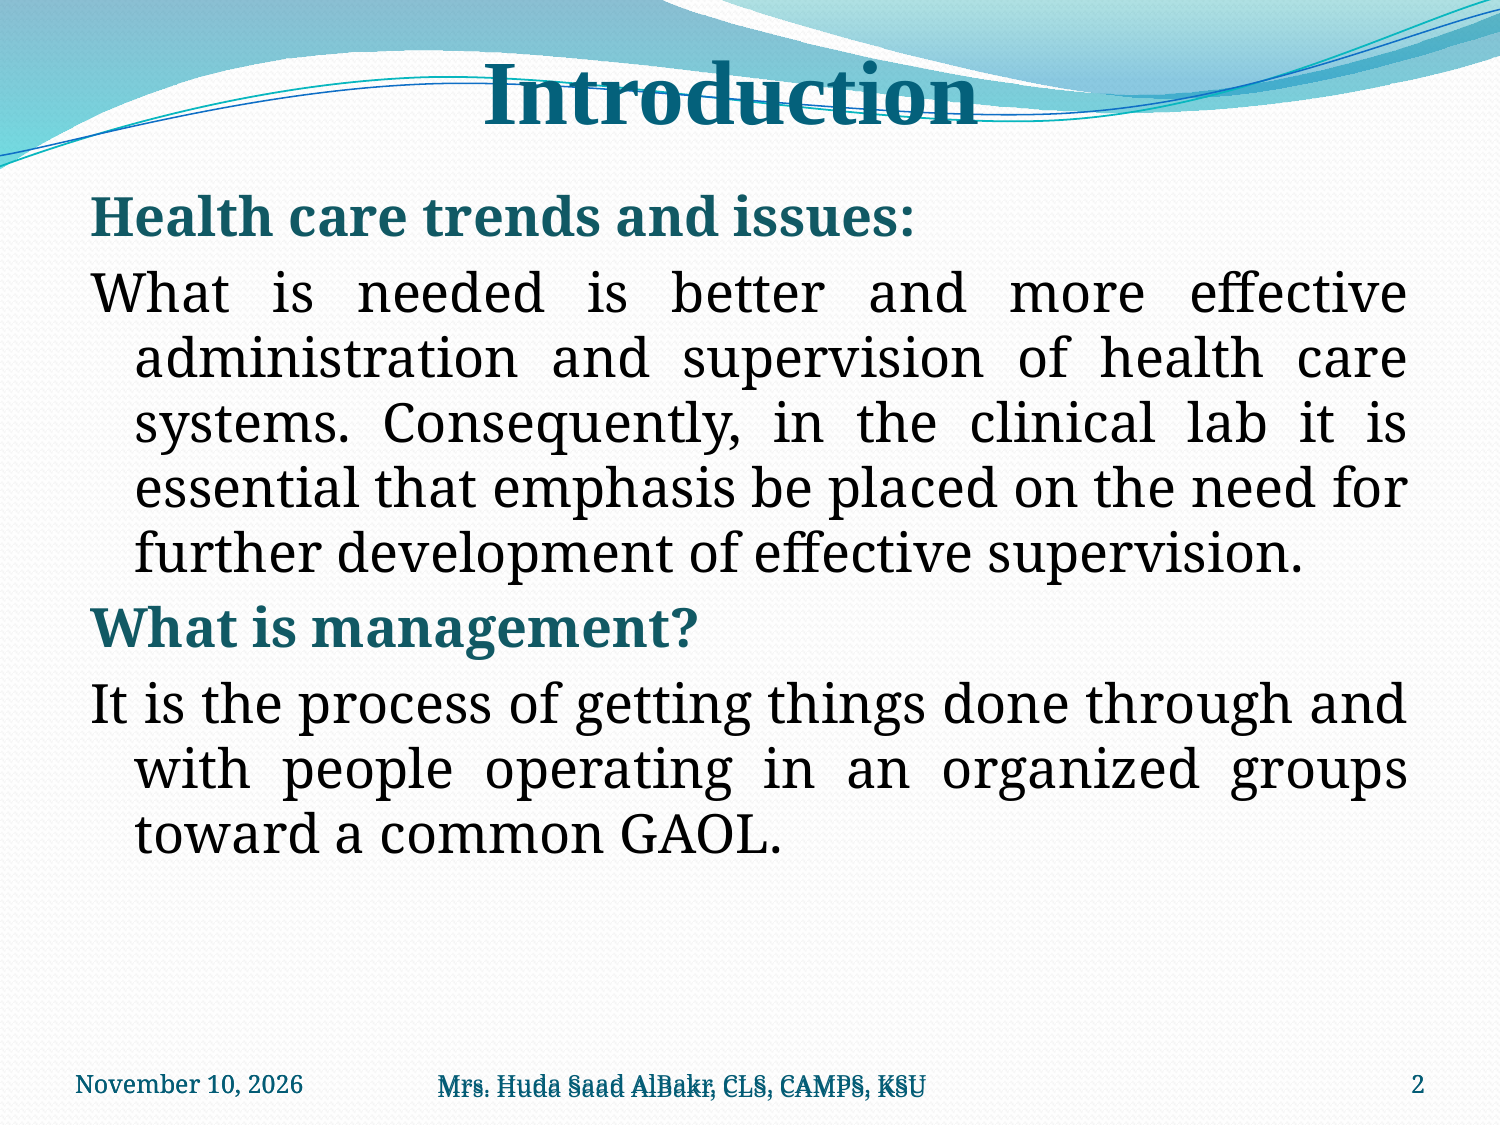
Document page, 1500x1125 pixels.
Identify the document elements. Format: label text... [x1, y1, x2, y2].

text_box October 11, 2010 [75, 1042, 425, 1103]
text_box Mrs. Huda Saad AlBakr, CLS, CAMPS, KSU [437, 1042, 988, 1103]
text_box 2 [1299, 1042, 1425, 1103]
list Health care trends and issues: What is needed is better and more effective administration and supervision of health care systems. Consequently, in the clinical lab it is essential that emphasis be placed on the need for further development of effective supervision. What is management? It is the process of getting things done through and with people operating in an organized groups toward a common GAOL. [74, 174, 1426, 1076]
title Introduction [262, 0, 1201, 143]
